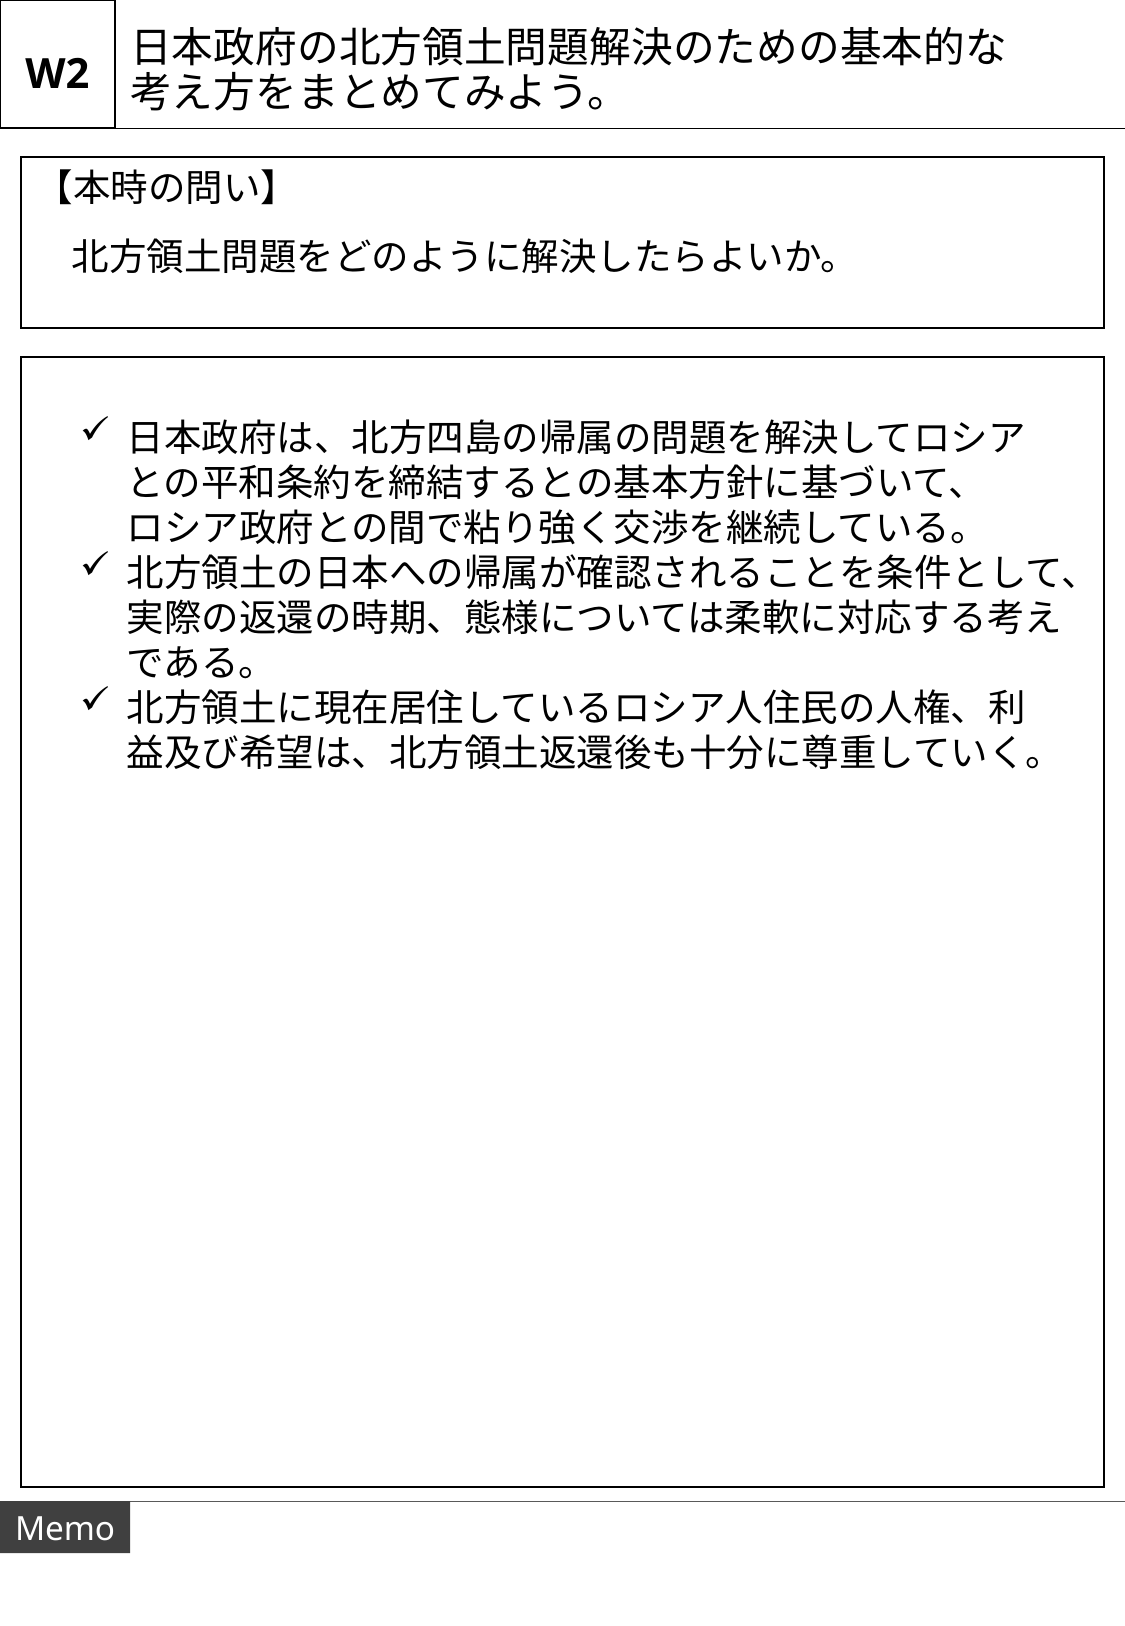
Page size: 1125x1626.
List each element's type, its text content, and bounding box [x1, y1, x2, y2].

text_box 日本政府の北方領土問題解決のための基本的な 考え方をまとめてみよう。 [116, 0, 1125, 124]
text_box 日本政府は、北方四島の帰属の問題を解決してロシアとの平和条約を締結するとの基本方針に基づいて、 ロシア政府との間で粘り強く交渉を継続している。 北方領土の日本への帰属が確認されることを条件として、実際の返還の時期、態様については柔軟に対応する考えである。 北方領土に現在居住しているロシア人住民の人権、利益及び希望は、北方領土返還後も十分に尊重していく。 [64, 406, 1077, 782]
text_box Memo [0, 1502, 131, 1554]
text_box W2 [0, 0, 116, 129]
text_box 北方領土問題をどのように解決したらよいか。 [56, 225, 1068, 285]
text_box 【本時の問い】 [20, 156, 1105, 329]
text_box [20, 356, 1105, 1488]
